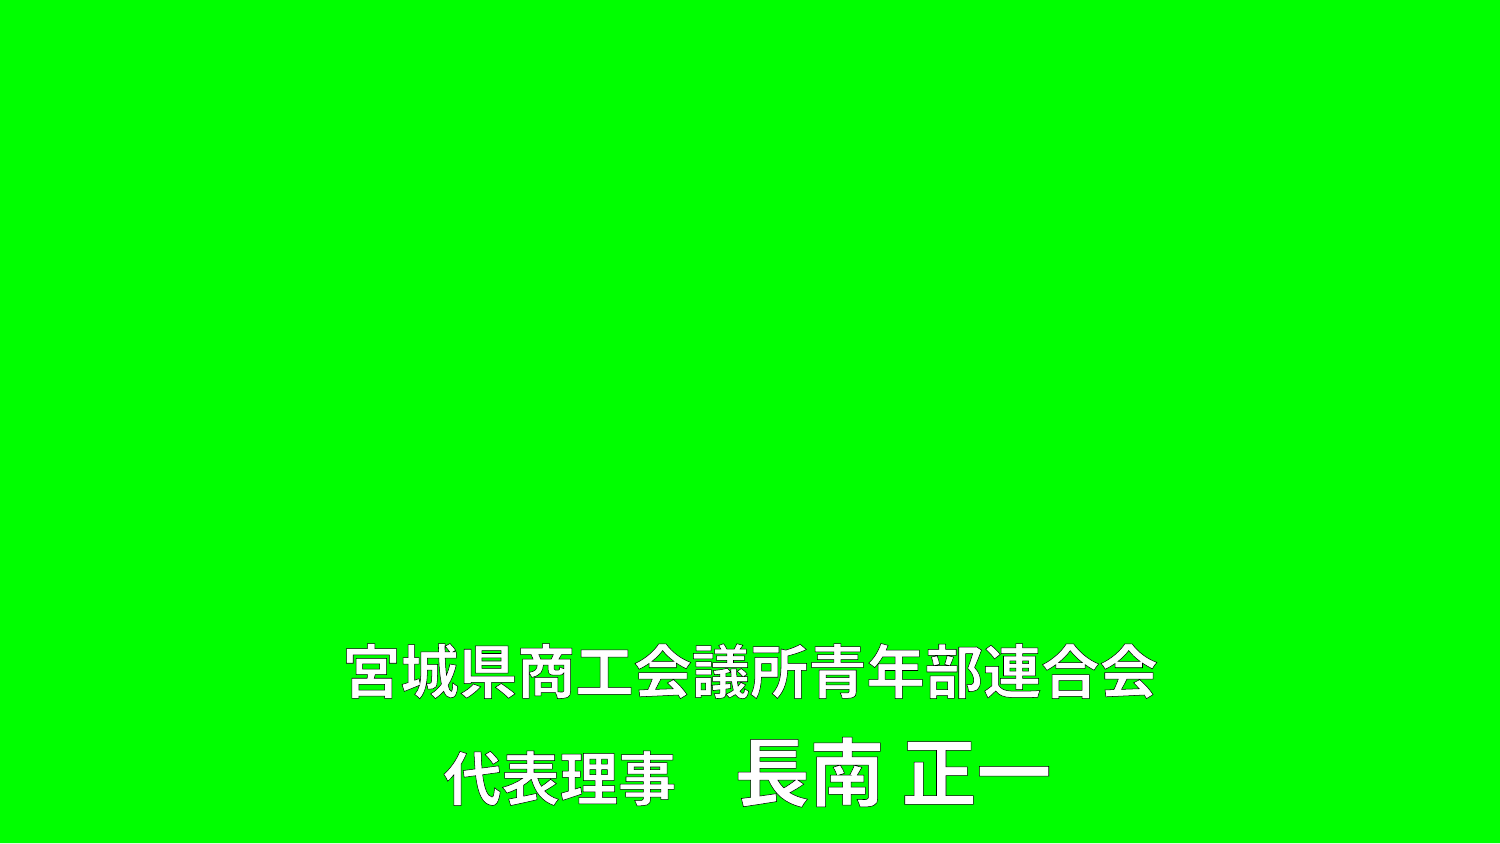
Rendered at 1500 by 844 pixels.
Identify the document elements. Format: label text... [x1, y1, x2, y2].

text_box 宮城県商工会議所青年部連合会 [0, 610, 1500, 729]
text_box 代表理事 長南 正一 [100, 729, 1395, 824]
